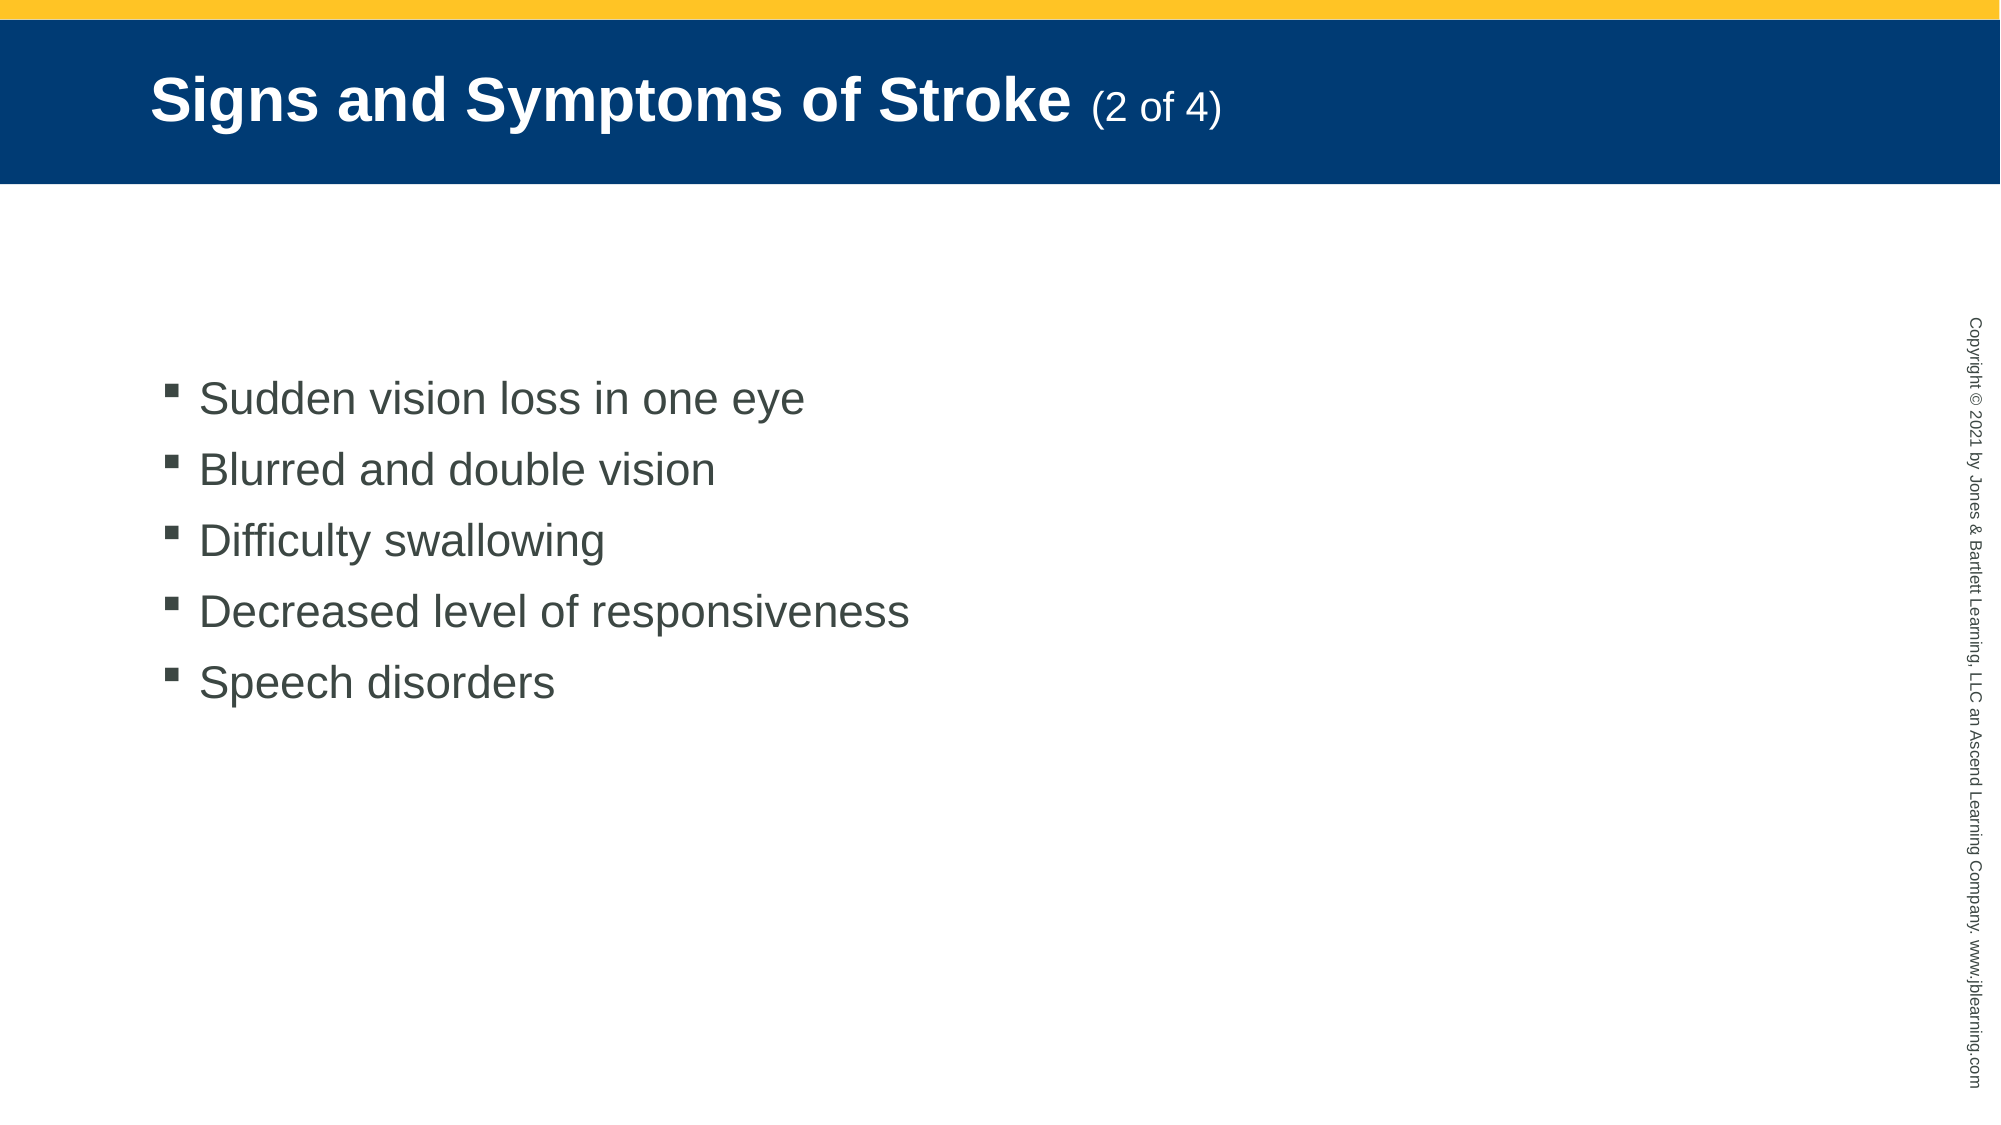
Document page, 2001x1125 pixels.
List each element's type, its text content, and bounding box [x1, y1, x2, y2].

list Sudden vision loss in one eye Blurred and double vision Difficulty swallowing Decreased level of responsiveness Speech disorders [146, 361, 1859, 1016]
title Signs and Symptoms of Stroke (2 of 4) [0, 19, 2000, 185]
